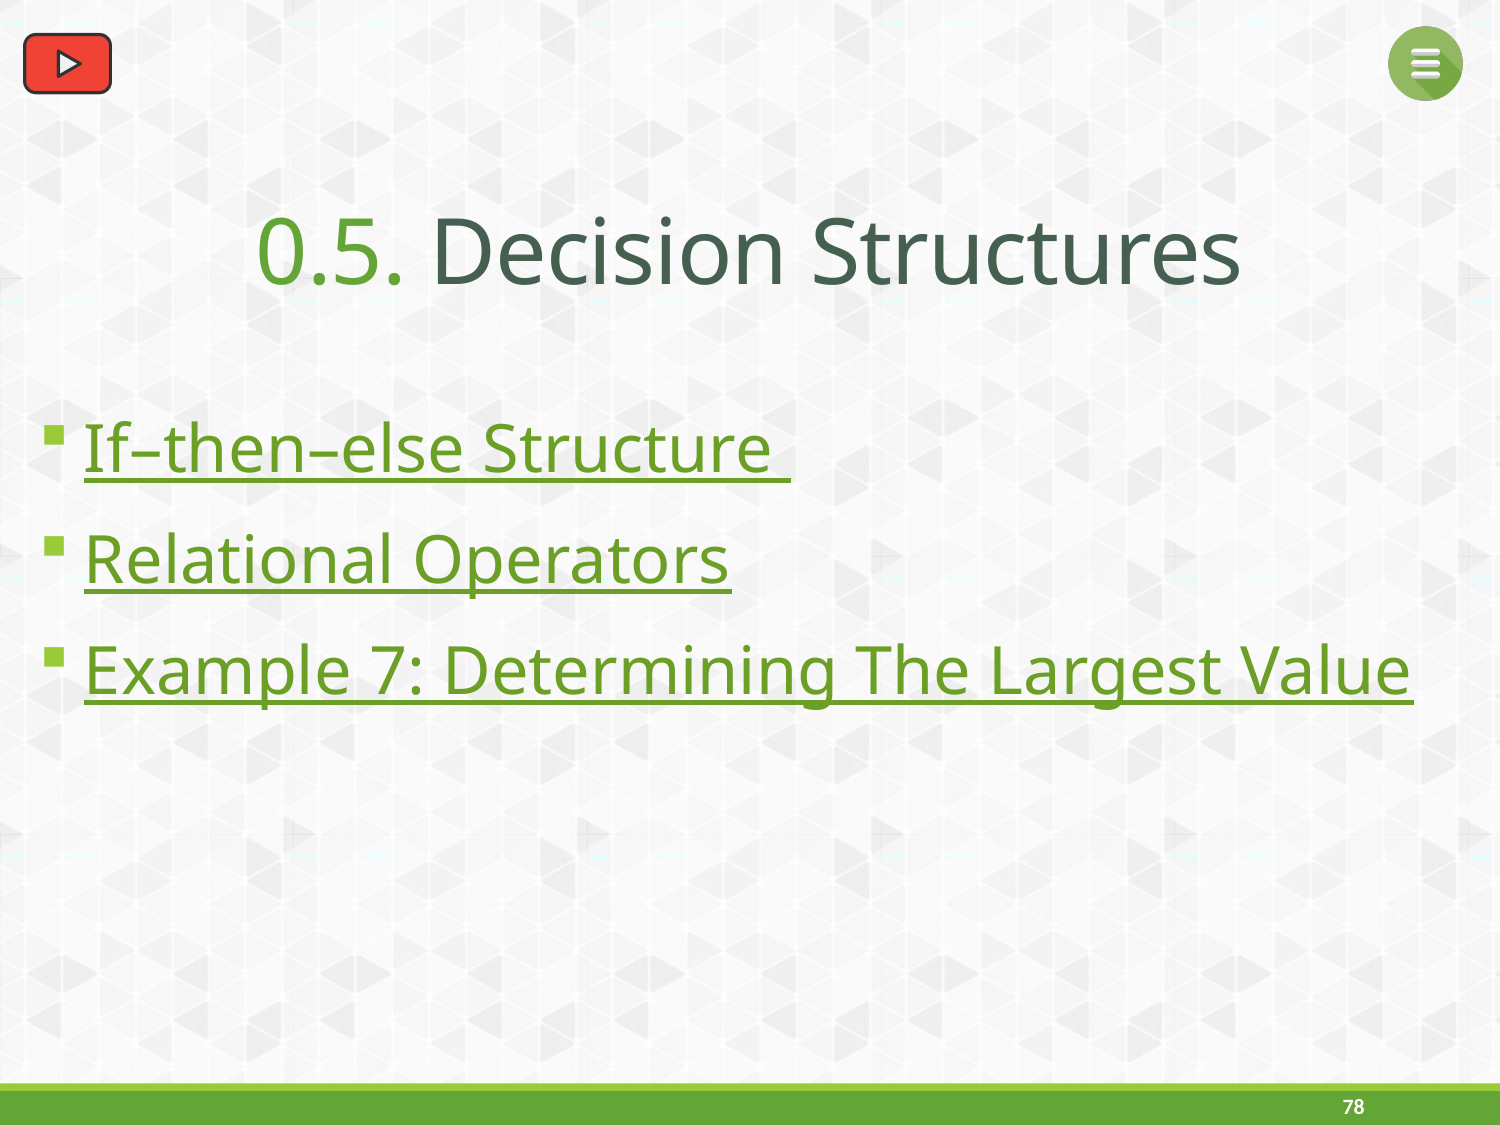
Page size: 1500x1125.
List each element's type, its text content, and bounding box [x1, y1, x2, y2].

list If–then–else Structure Relational Operators Example 7: Determining The Largest Value [23, 399, 1476, 1078]
title 0.5. Decision Structures [23, 112, 1476, 399]
slide_number 78 [1218, 1090, 1380, 1121]
picture [0, 0, 1500, 1083]
